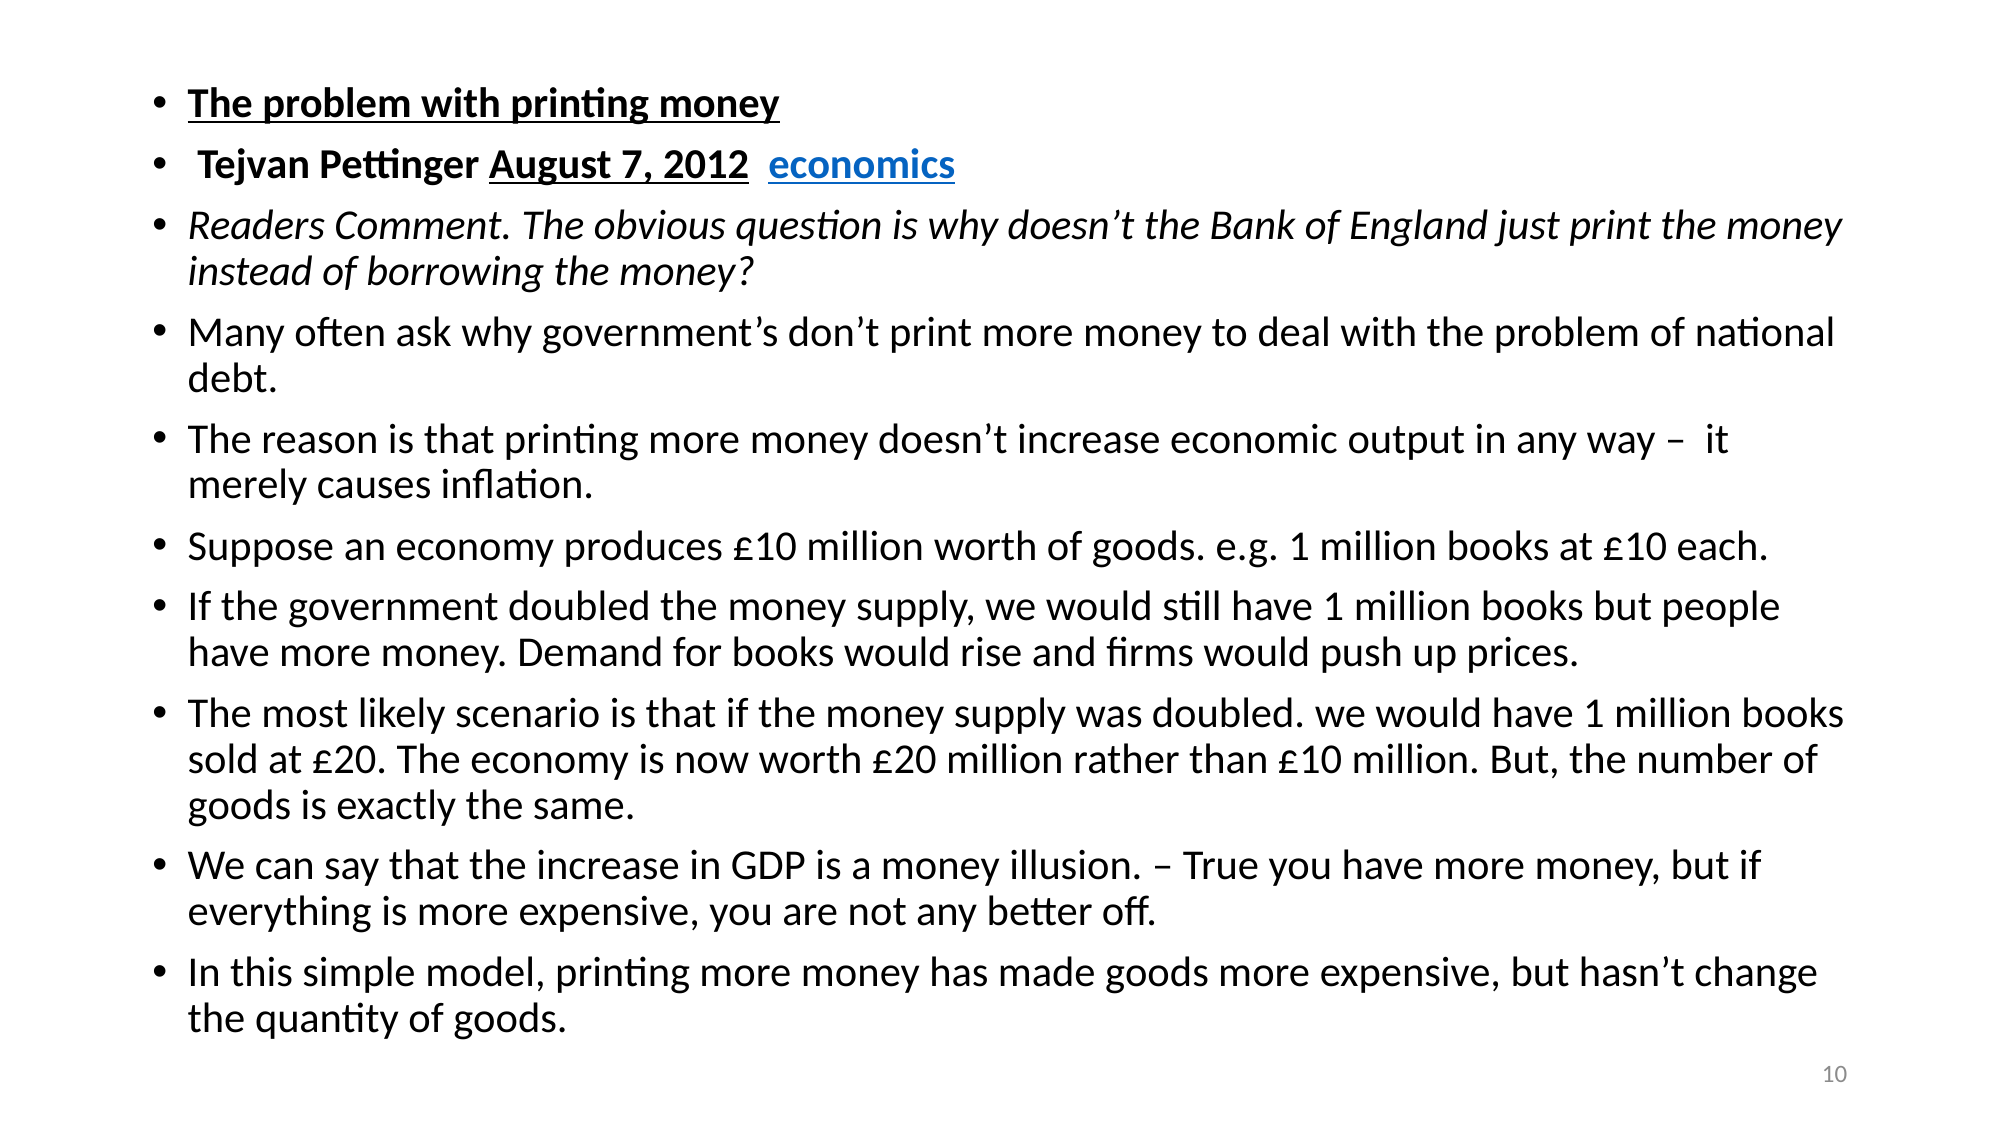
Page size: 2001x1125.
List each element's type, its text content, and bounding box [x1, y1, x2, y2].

slide_number 10 [1412, 1042, 1863, 1103]
list The problem with printing money Tejvan Pettinger August 7, 2012 economics Readers Comment. The obvious question is why doesn’t the Bank of England just print the money instead of borrowing the money? Many often ask why government’s don’t print more money to deal with the problem of national debt. The reason is that printing more money doesn’t increase economic output in any way – it merely causes inflation. Suppose an economy produces £10 million worth of goods. e.g. 1 million books at £10 each. If the government doubled the money supply, we would still have 1 million books but people have more money. Demand for books would rise and firms would push up prices. The most likely scenario is that if the money supply was doubled. we would have 1 million books sold at £20. The economy is now worth £20 million rather than £10 million. But, the number of goods is exactly the same. We can say that the increase in GDP is a money illusion. – True you have more money, but if everything is more expensive, you are not any better off. In this simple model, printing more money has made goods more expensive, but hasn’t change the quantity of goods. [137, 73, 1863, 1062]
